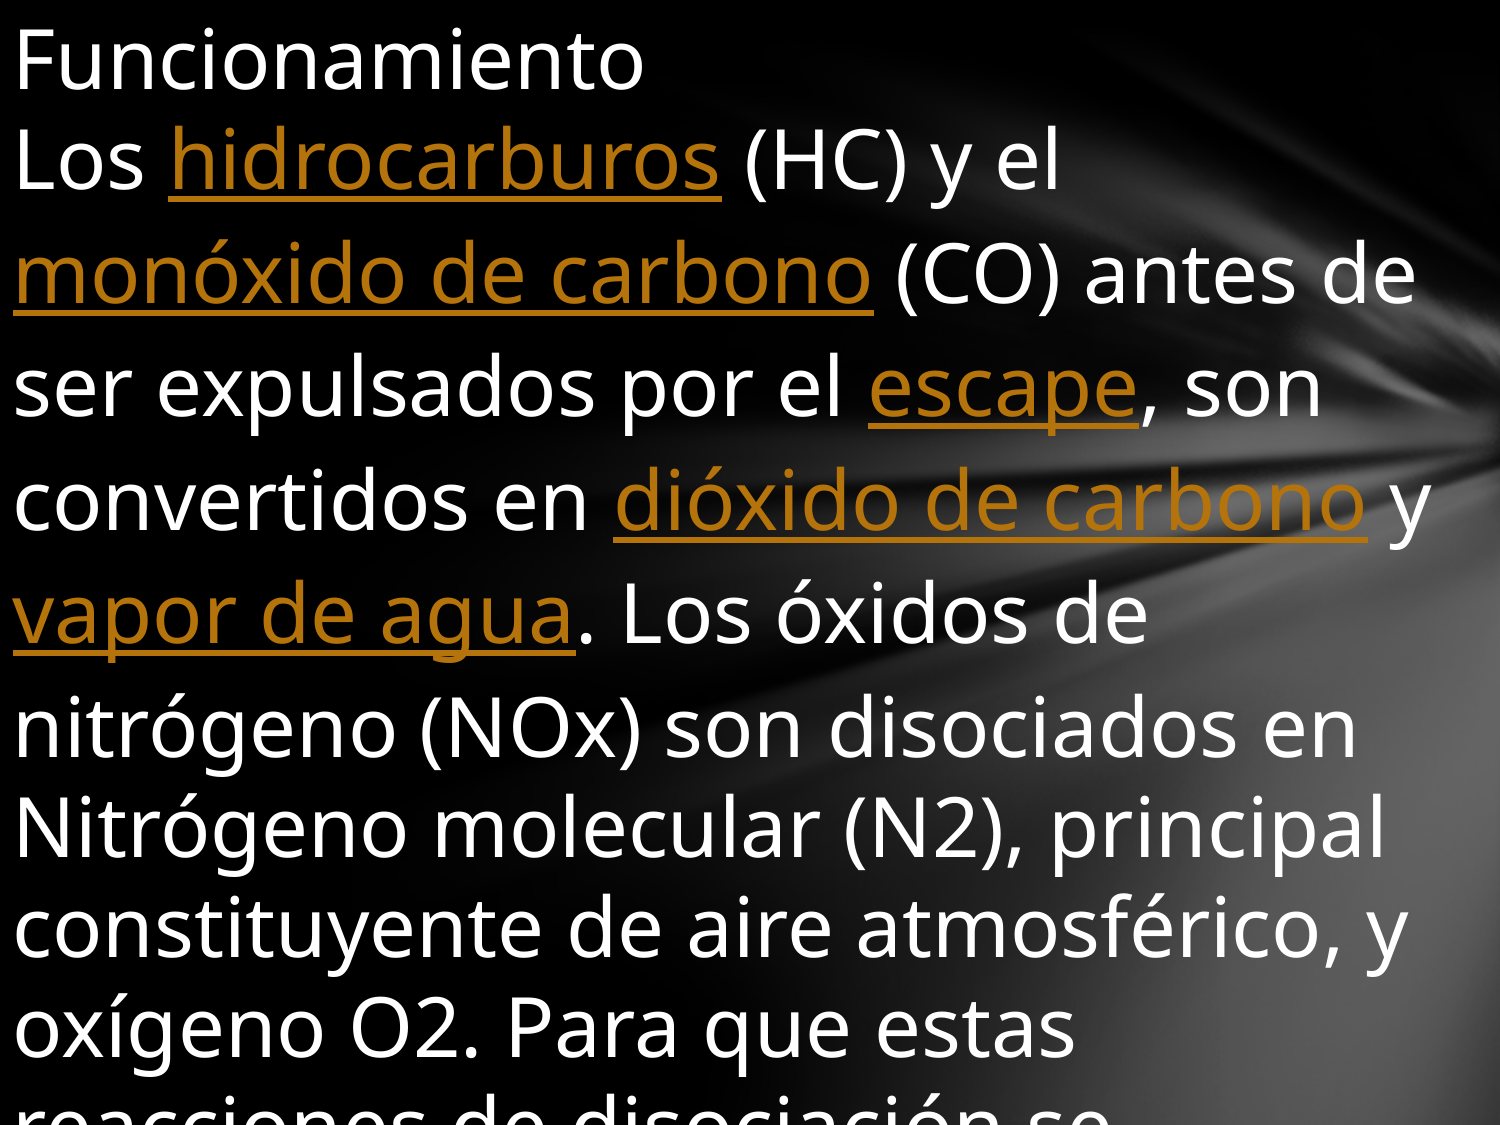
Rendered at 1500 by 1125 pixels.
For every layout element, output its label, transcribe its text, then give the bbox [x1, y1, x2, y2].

text_box Funcionamiento Los hidrocarburos (HC) y el monóxido de carbono (CO) antes de ser expulsados por el escape, son convertidos en dióxido de carbono y vapor de agua. Los óxidos de nitrógeno (NOx) son disociados en Nitrógeno molecular (N2), principal constituyente de aire atmosférico, y oxígeno O2. Para que estas reacciones de disociación se produzcan ha de estar el catalizador a una temperatura de 500 º C. [0, 0, 1500, 1125]
